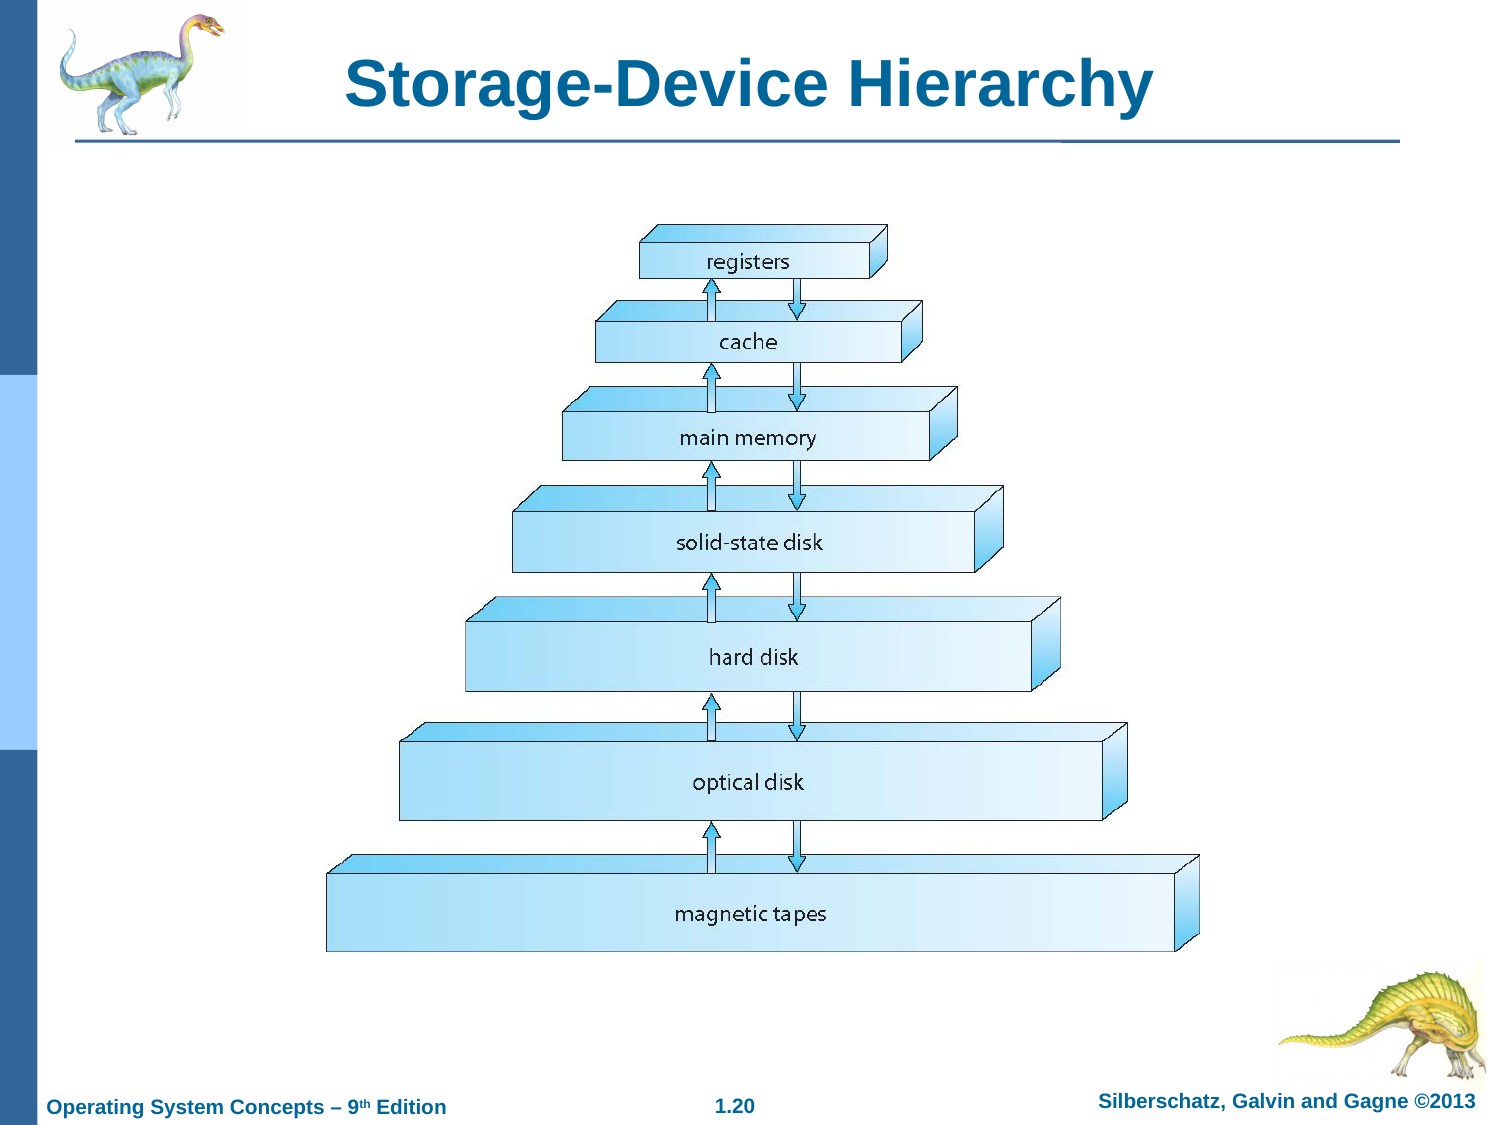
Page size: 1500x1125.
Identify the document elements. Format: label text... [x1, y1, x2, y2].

picture [46, 0, 243, 149]
picture [326, 224, 1201, 952]
title Storage-Device Hierarchy [74, 32, 1426, 128]
picture [1275, 959, 1486, 1090]
